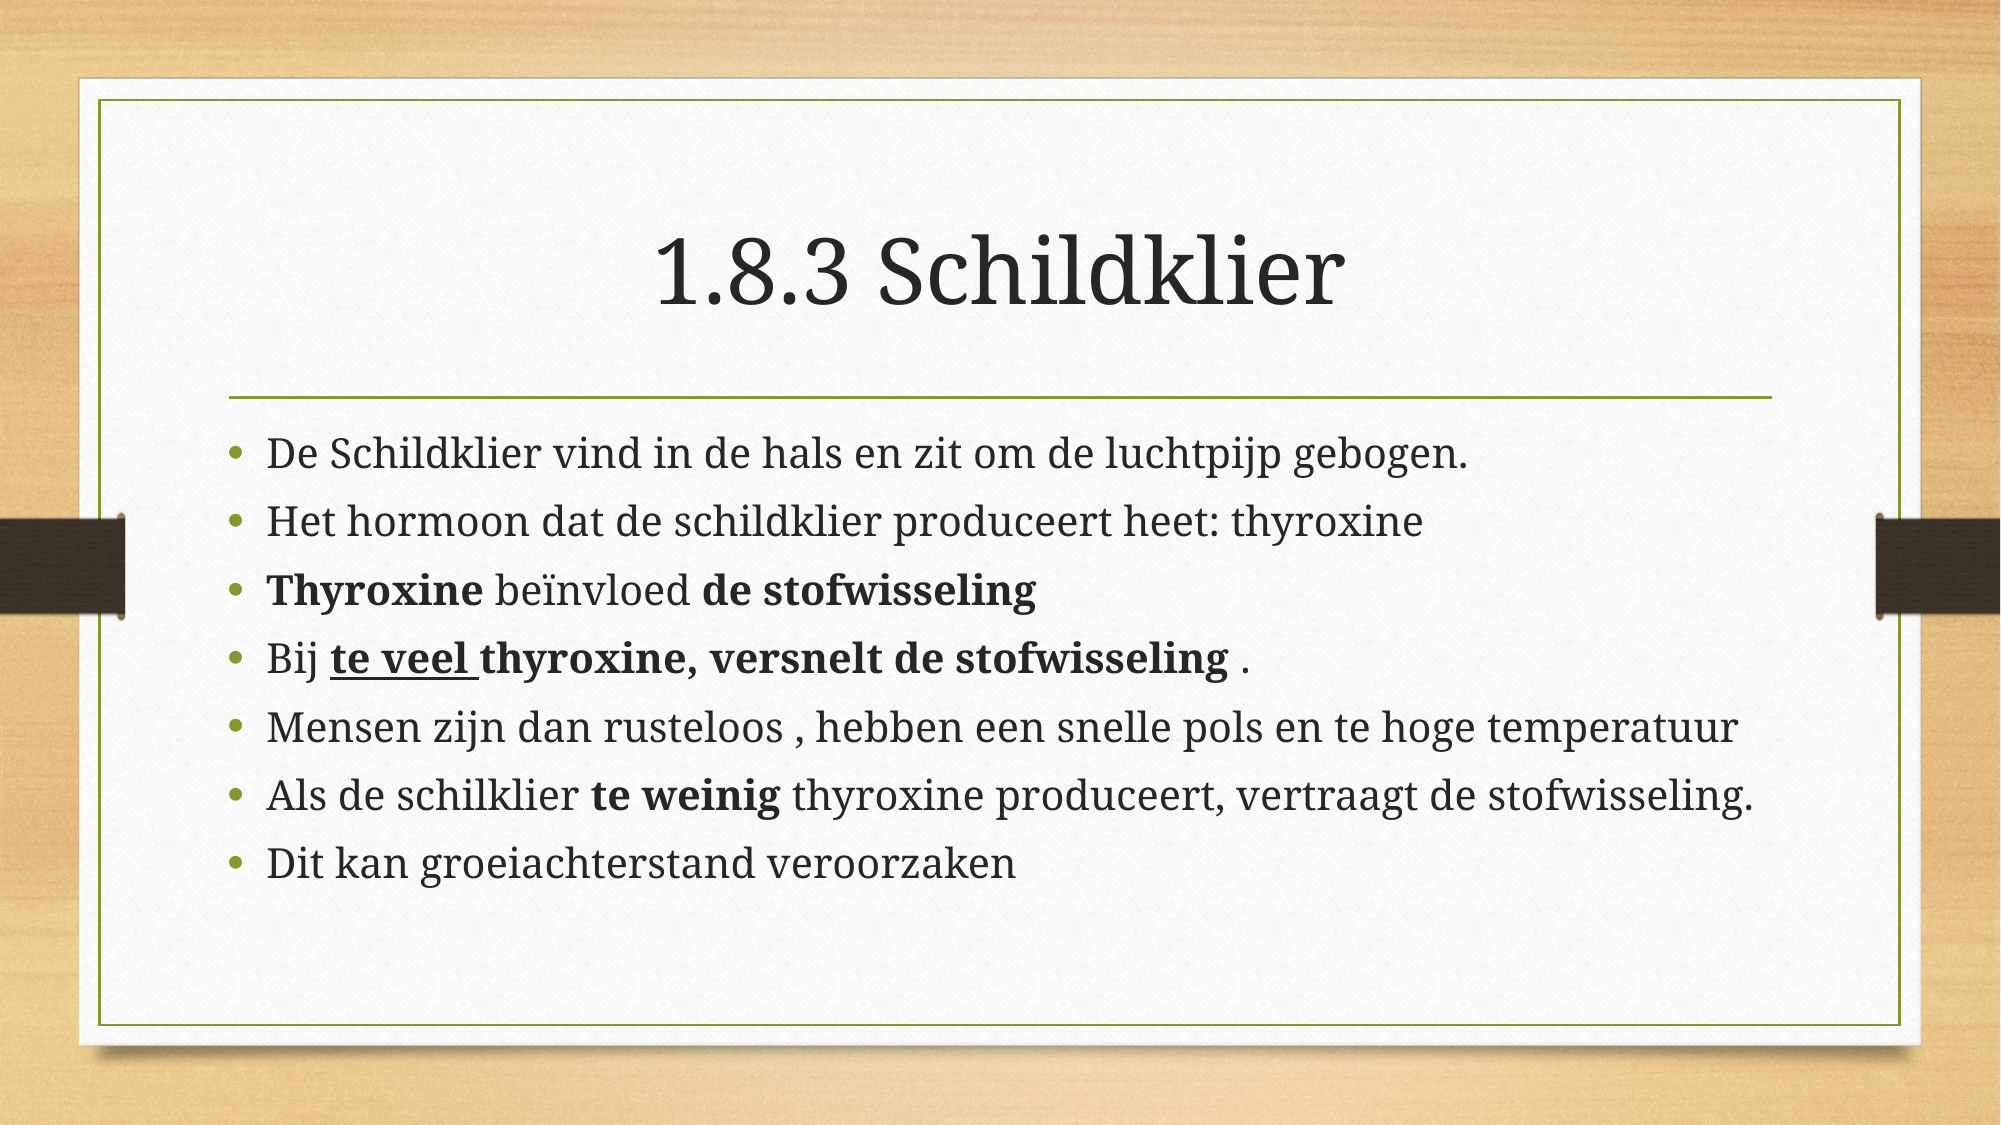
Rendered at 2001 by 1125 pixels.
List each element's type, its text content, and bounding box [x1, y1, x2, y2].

title 1.8.3 Schildklier [212, 161, 1788, 375]
picture [0, 0, 2001, 1125]
list De Schildklier vind in de hals en zit om de luchtpijp gebogen. Het hormoon dat de schildklier produceert heet: thyroxine Thyroxine beïnvloed de stofwisseling Bij te veel thyroxine, versnelt de stofwisseling . Mensen zijn dan rusteloos , hebben een snelle pols en te hoge temperatuur Als de schilklier te weinig thyroxine produceert, vertraagt de stofwisseling. Dit kan groeiachterstand veroorzaken [212, 419, 1788, 964]
